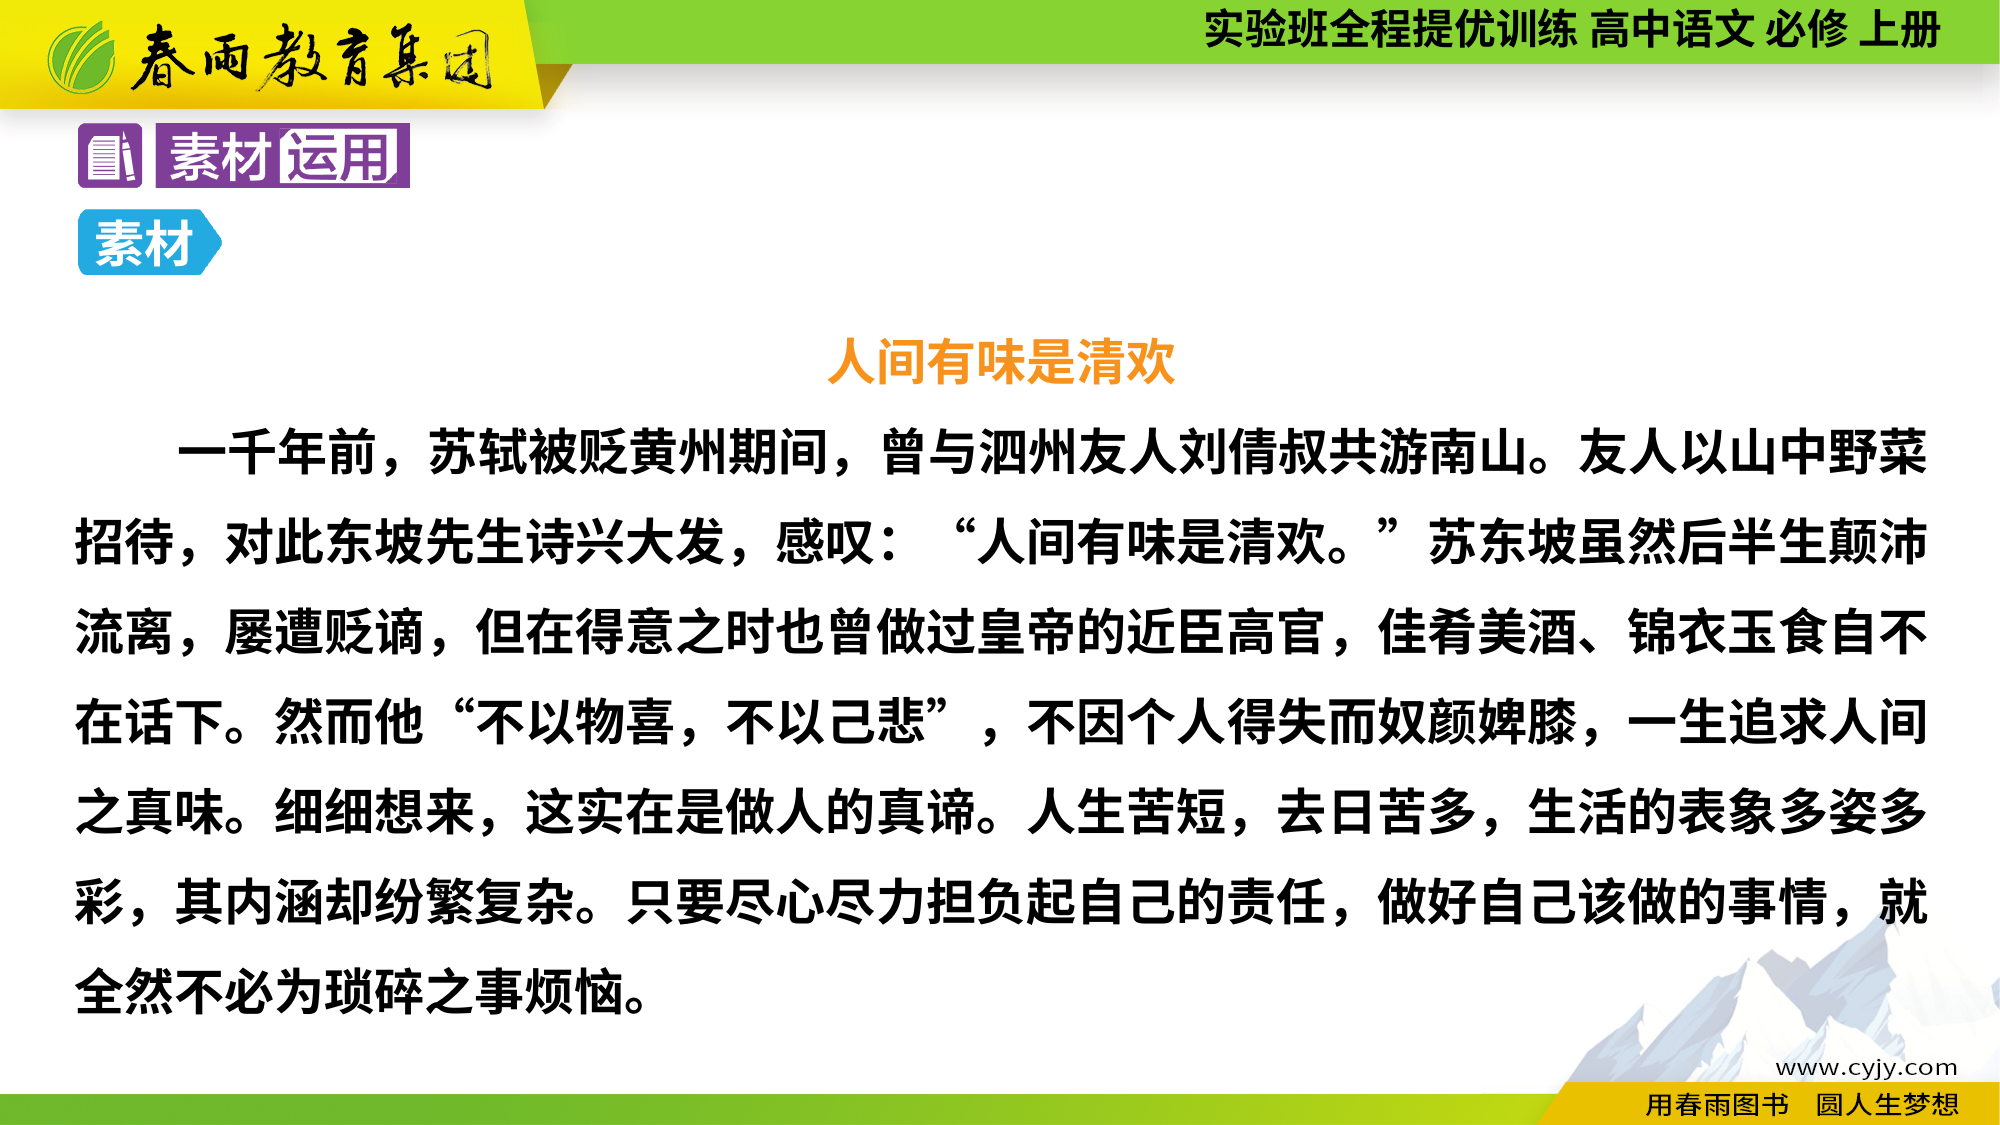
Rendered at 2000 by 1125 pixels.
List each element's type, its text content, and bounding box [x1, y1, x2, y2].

list 人间有味是清欢 一千年前，苏轼被贬黄州期间，曾与泗州友人刘倩叔共游南山。友人以山中野菜招待，对此东坡先生诗兴大发，感叹：“人间有味是清欢。”苏东坡虽然后半生颠沛流离，屡遭贬谪，但在得意之时也曾做过皇帝的近臣高官，佳肴美酒、锦衣玉食自不在话下。然而他“不以物喜，不以己悲”，不因个人得失而奴颜婢膝，一生追求人间之真味。细细想来，这实在是做人的真谛。人生苦短，去日苦多，生活的表象多姿多彩，其内涵却纷繁复杂。只要尽心尽力担负起自己的责任，做好自己该做的事情，就全然不必为琐碎之事烦恼。 [59, 292, 1944, 1035]
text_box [78, 204, 222, 281]
picture [0, 0, 2000, 1125]
